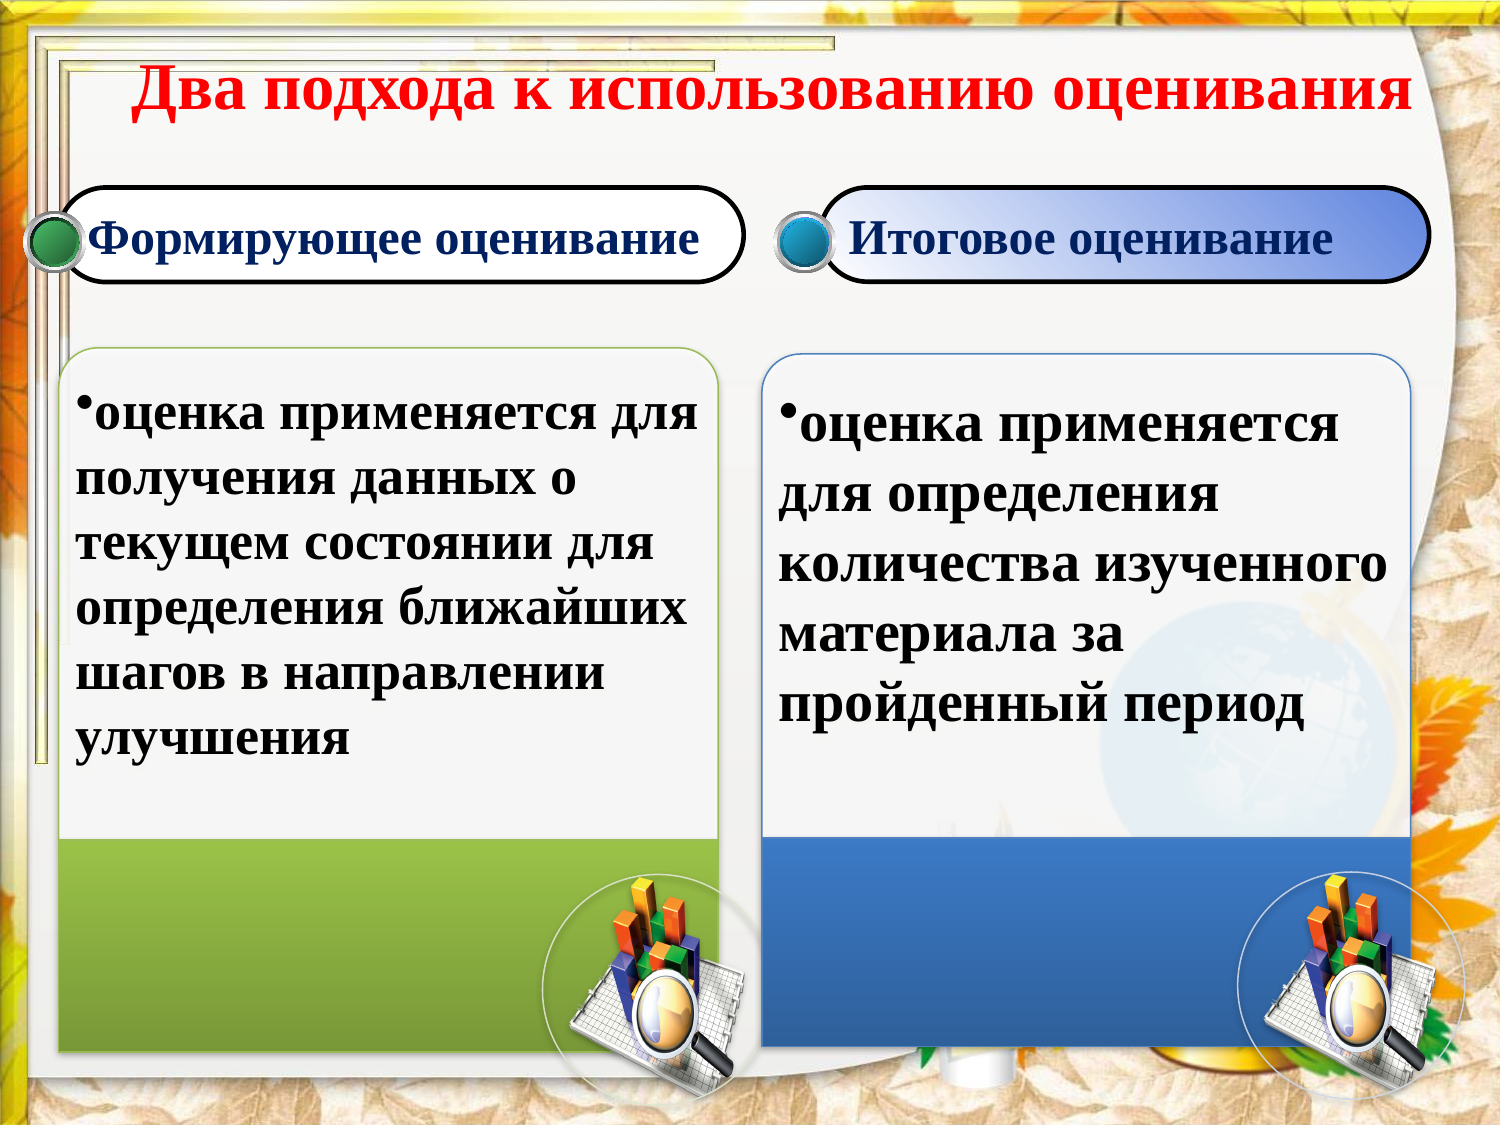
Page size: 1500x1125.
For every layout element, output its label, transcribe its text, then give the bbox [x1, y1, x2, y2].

text_box Два подхода к использованию оценивания [85, 35, 1430, 130]
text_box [58, 327, 760, 1125]
text_box Формирующее оценивание [66, 187, 744, 283]
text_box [773, 210, 837, 274]
text_box Итоговое оценивание [827, 187, 1430, 282]
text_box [23, 210, 87, 274]
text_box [761, 327, 1465, 1125]
picture [0, 0, 1500, 1125]
